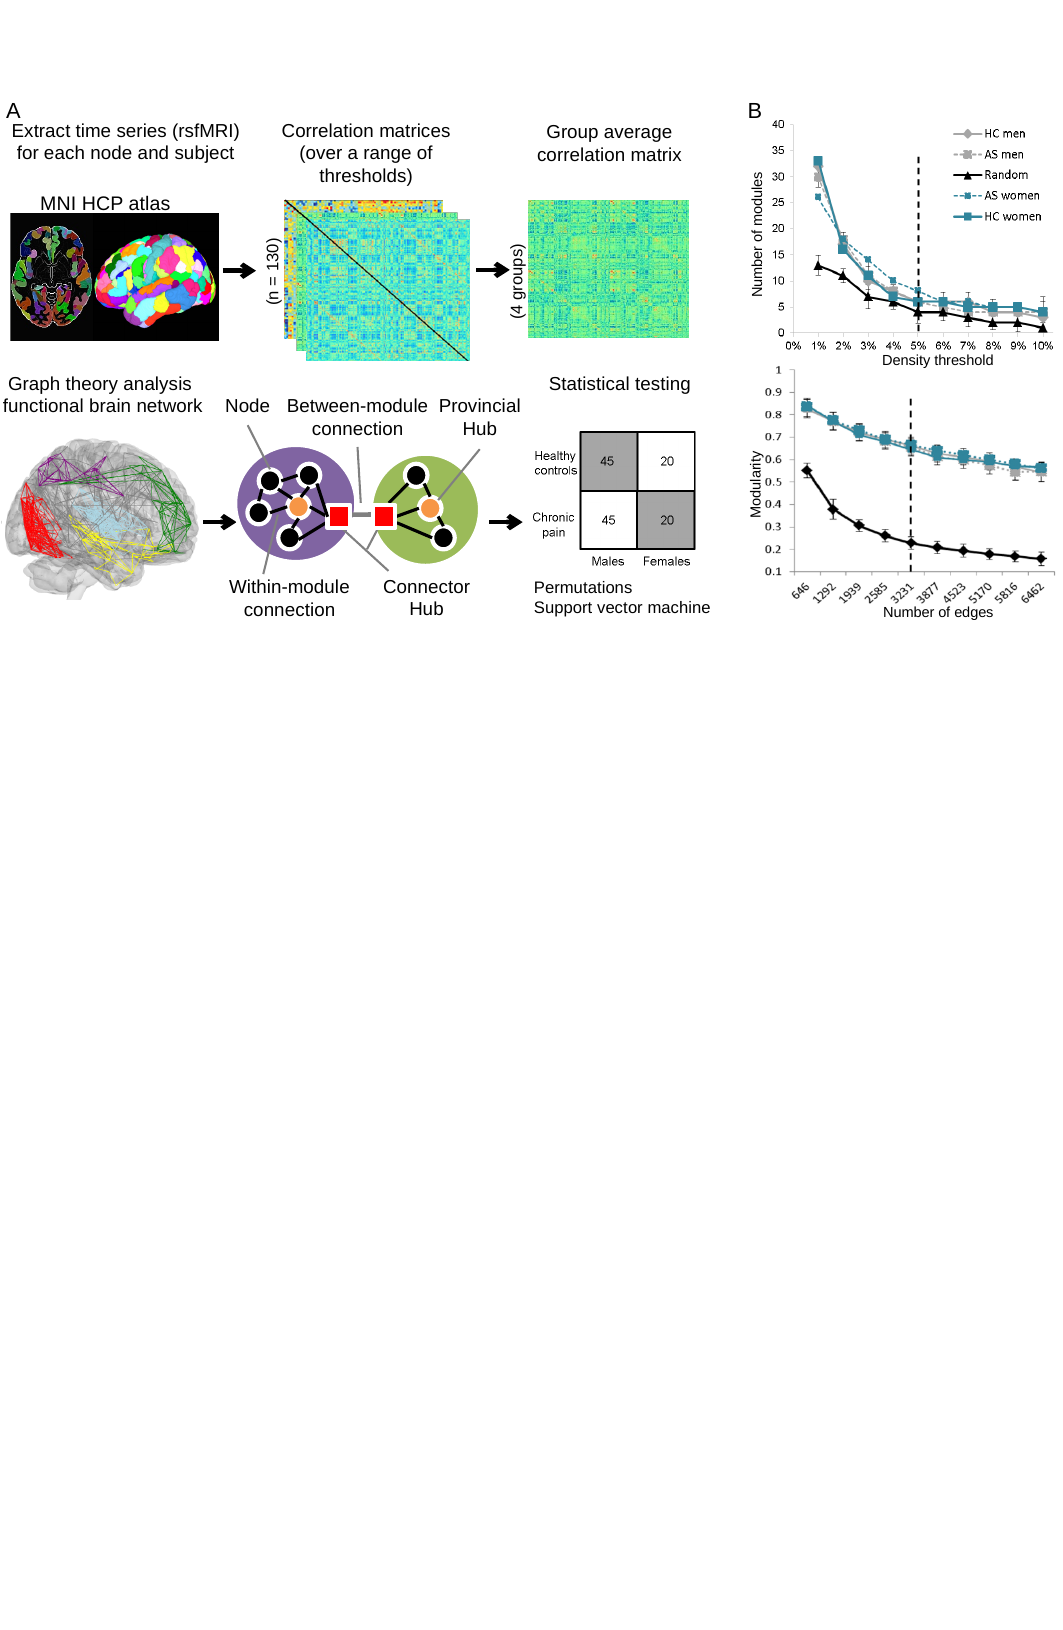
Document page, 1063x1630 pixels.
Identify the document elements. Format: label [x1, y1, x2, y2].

text_box [0, 89, 1060, 630]
